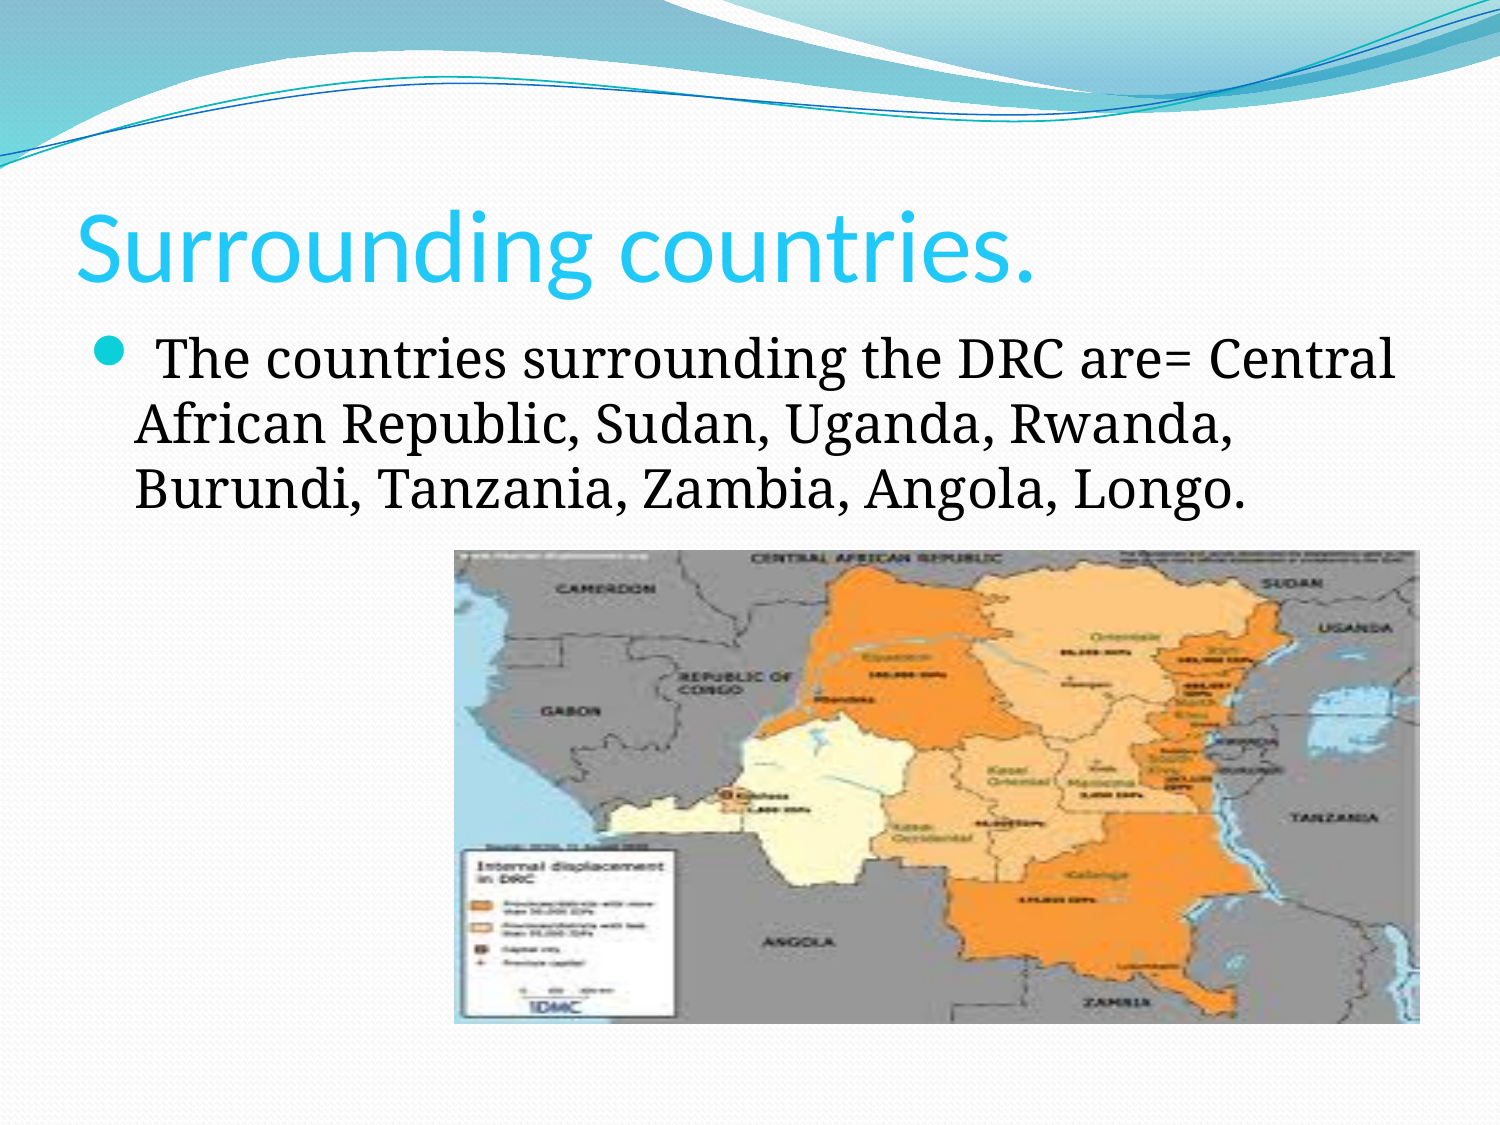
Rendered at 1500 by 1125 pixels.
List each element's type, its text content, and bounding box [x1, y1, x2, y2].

picture [454, 550, 1420, 1024]
list The countries surrounding the DRC are= Central African Republic, Sudan, Uganda, Rwanda, Burundi, Tanzania, Zambia, Angola, Longo. [75, 317, 1425, 1038]
title Surrounding countries. [75, 115, 1425, 303]
